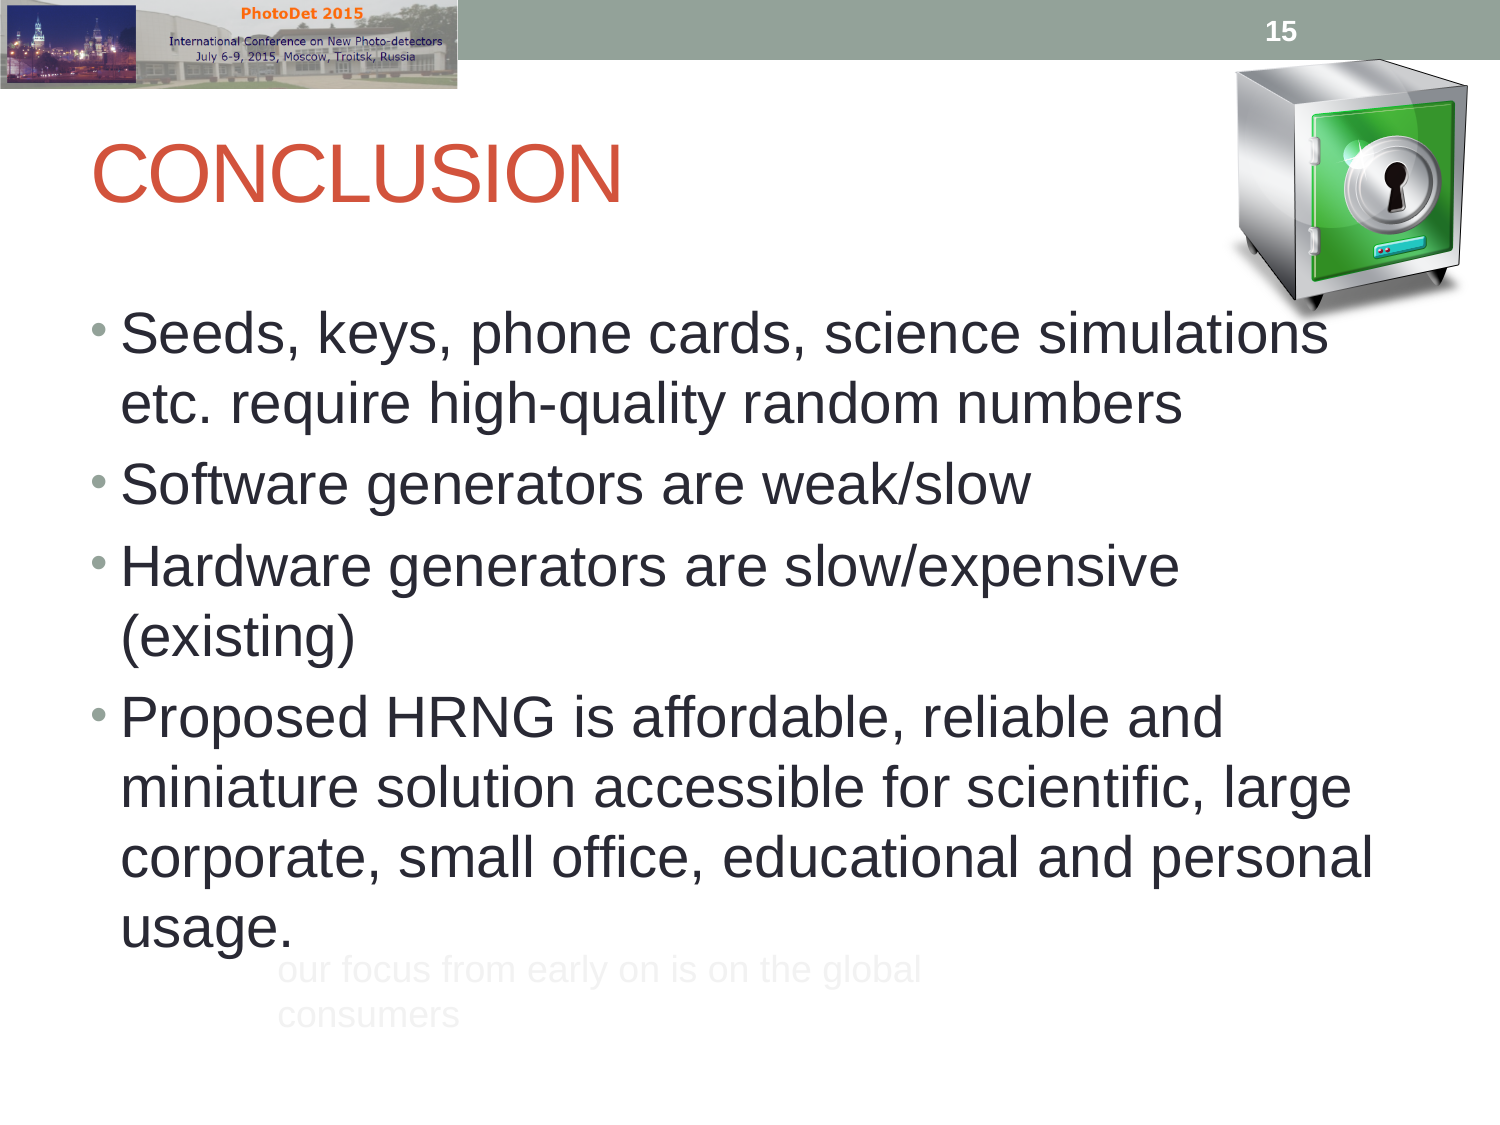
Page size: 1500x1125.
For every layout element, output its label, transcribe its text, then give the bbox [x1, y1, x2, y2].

title CONCLUSION [75, 87, 1206, 250]
picture [1209, 37, 1497, 326]
list Seeds, keys, phone cards, science simulations etc. require high-quality random numbers Software generators are weak/slow Hardware generators are slow/expensive (existing) Proposed HRNG is affordable, reliable and miniature solution accessible for scientific, large corporate, small office, educational and personal usage. [75, 287, 1425, 1063]
text_box our focus from early on is on the global consumers [262, 937, 1013, 1043]
picture [0, 0, 459, 89]
slide_number 15 [1250, 3, 1425, 34]
